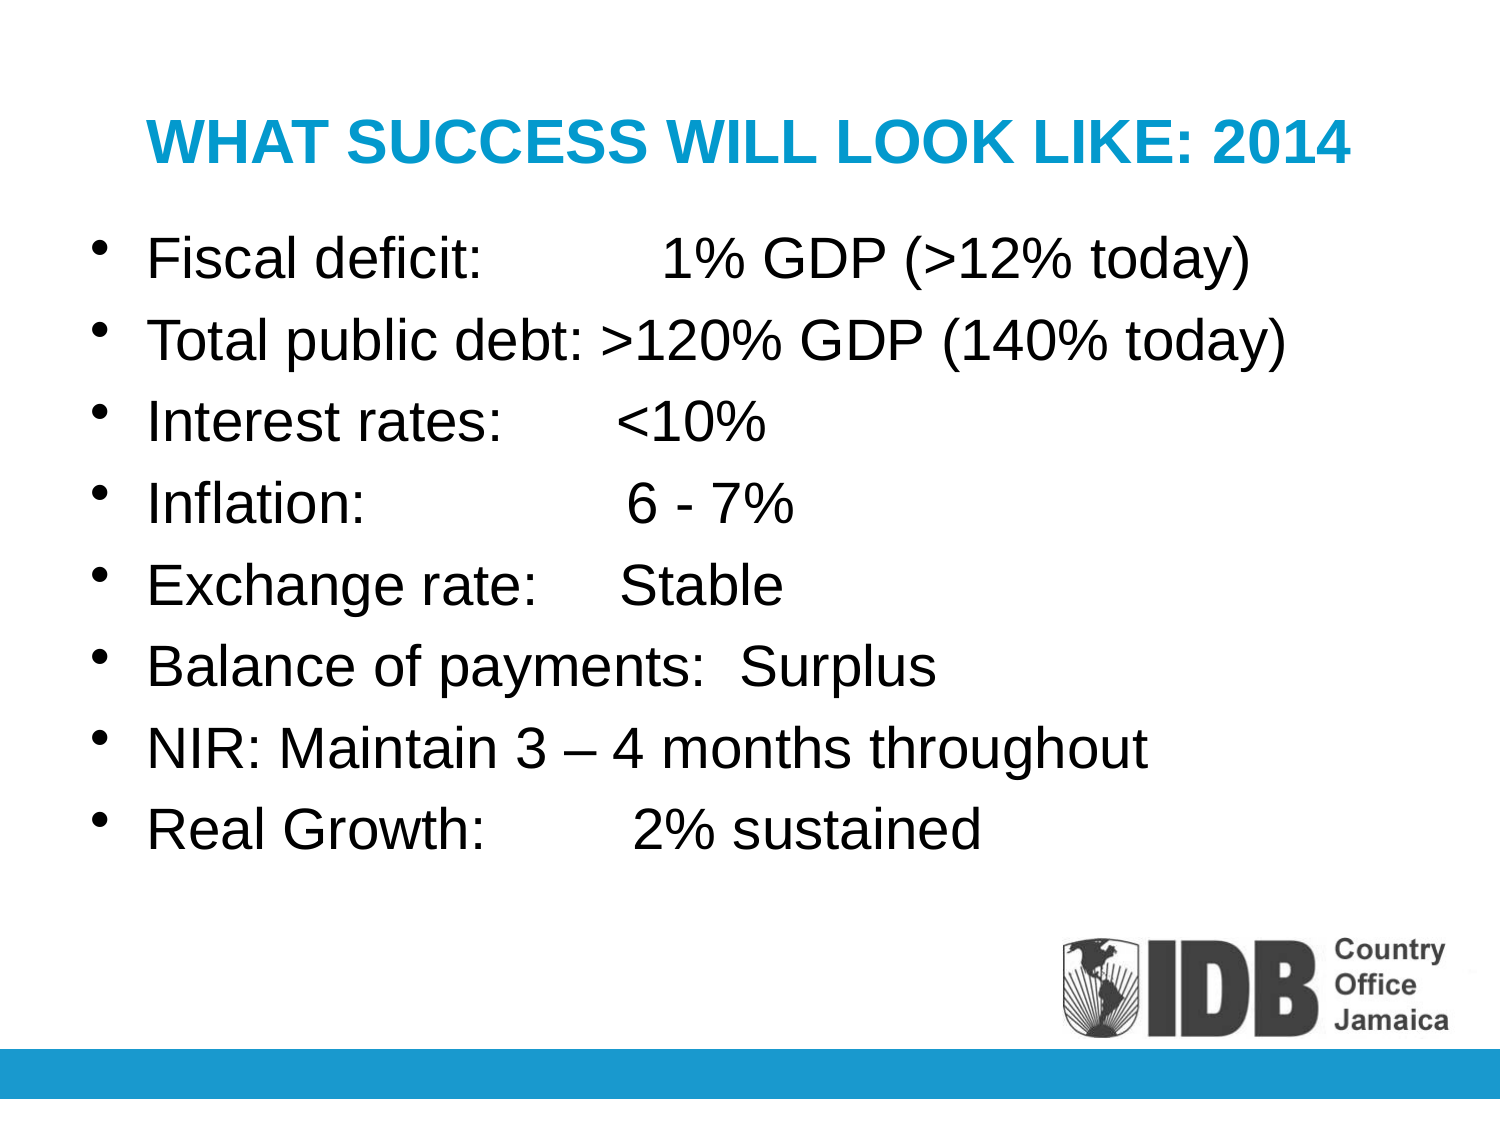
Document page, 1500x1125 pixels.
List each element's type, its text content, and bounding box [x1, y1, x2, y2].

picture [0, 1049, 1500, 1099]
title WHAT SUCCESS WILL LOOK LIKE: 2014 [74, 44, 1426, 212]
picture [1062, 937, 1477, 1039]
list Fiscal deficit: 1% GDP (>12% today) Total public debt: >120% GDP (140% today) Interest rates: <10% Inflation: 6 - 7% Exchange rate: Stable Balance of payments: Surplus NIR: Maintain 3 – 4 months throughout Real Growth: 2% sustained [74, 212, 1426, 901]
